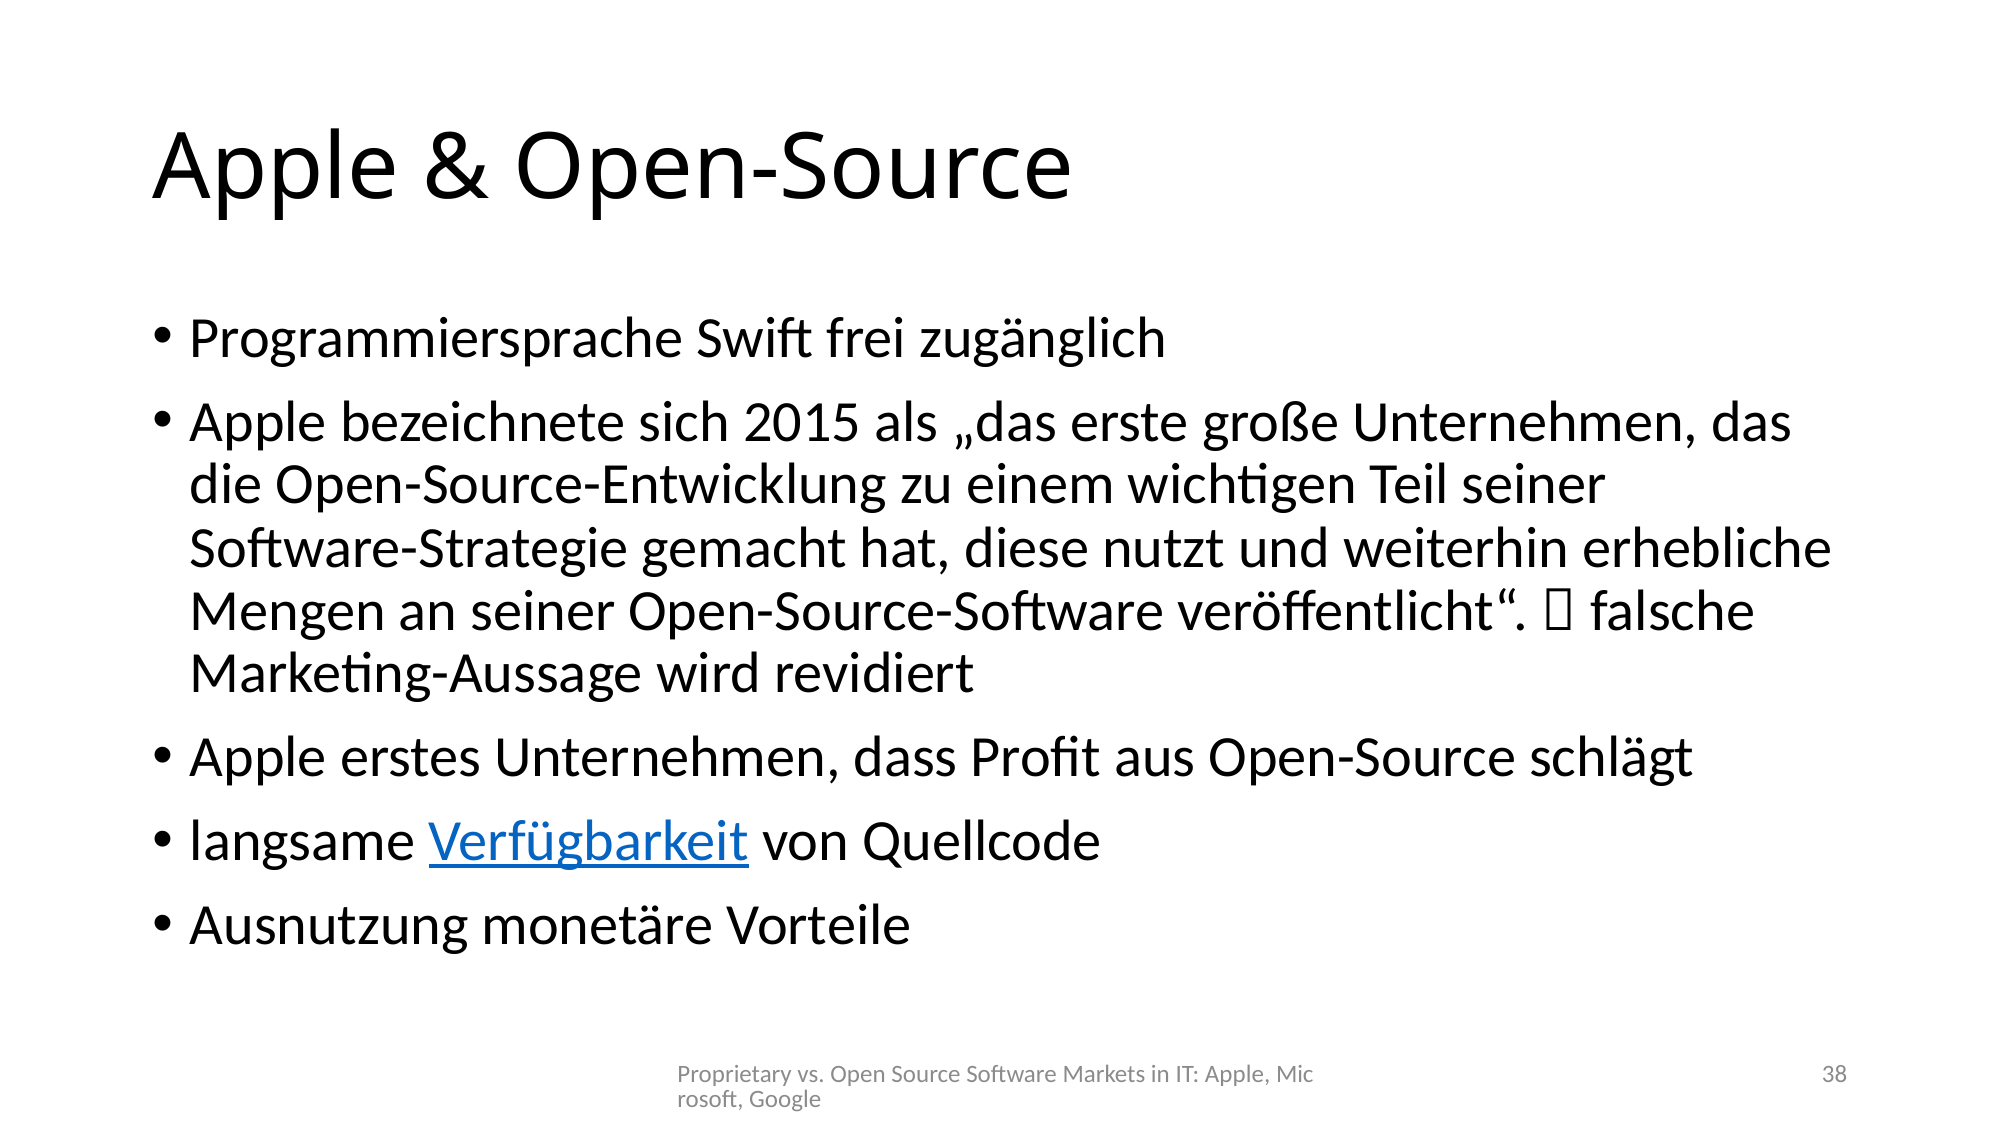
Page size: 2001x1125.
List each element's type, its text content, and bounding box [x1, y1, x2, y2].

list Programmiersprache Swift frei zugänglich Apple bezeichnete sich 2015 als „das erste große Unternehmen, das die Open-Source-Entwicklung zu einem wichtigen Teil seiner Software-Strategie gemacht hat, diese nutzt und weiterhin erhebliche Mengen an seiner Open-Source-Software veröffentlicht“.  falsche Marketing-Aussage wird revidiert Apple erstes Unternehmen, dass Profit aus Open-Source schlägt langsame Verfügbarkeit von Quellcode Ausnutzung monetäre Vorteile [137, 299, 1863, 1014]
title Apple & Open-Source [137, 59, 1863, 278]
footer Proprietary vs. Open Source Software Markets in IT: Apple, Microsoft, Google [662, 1042, 1338, 1103]
slide_number 38 [1412, 1042, 1863, 1103]
